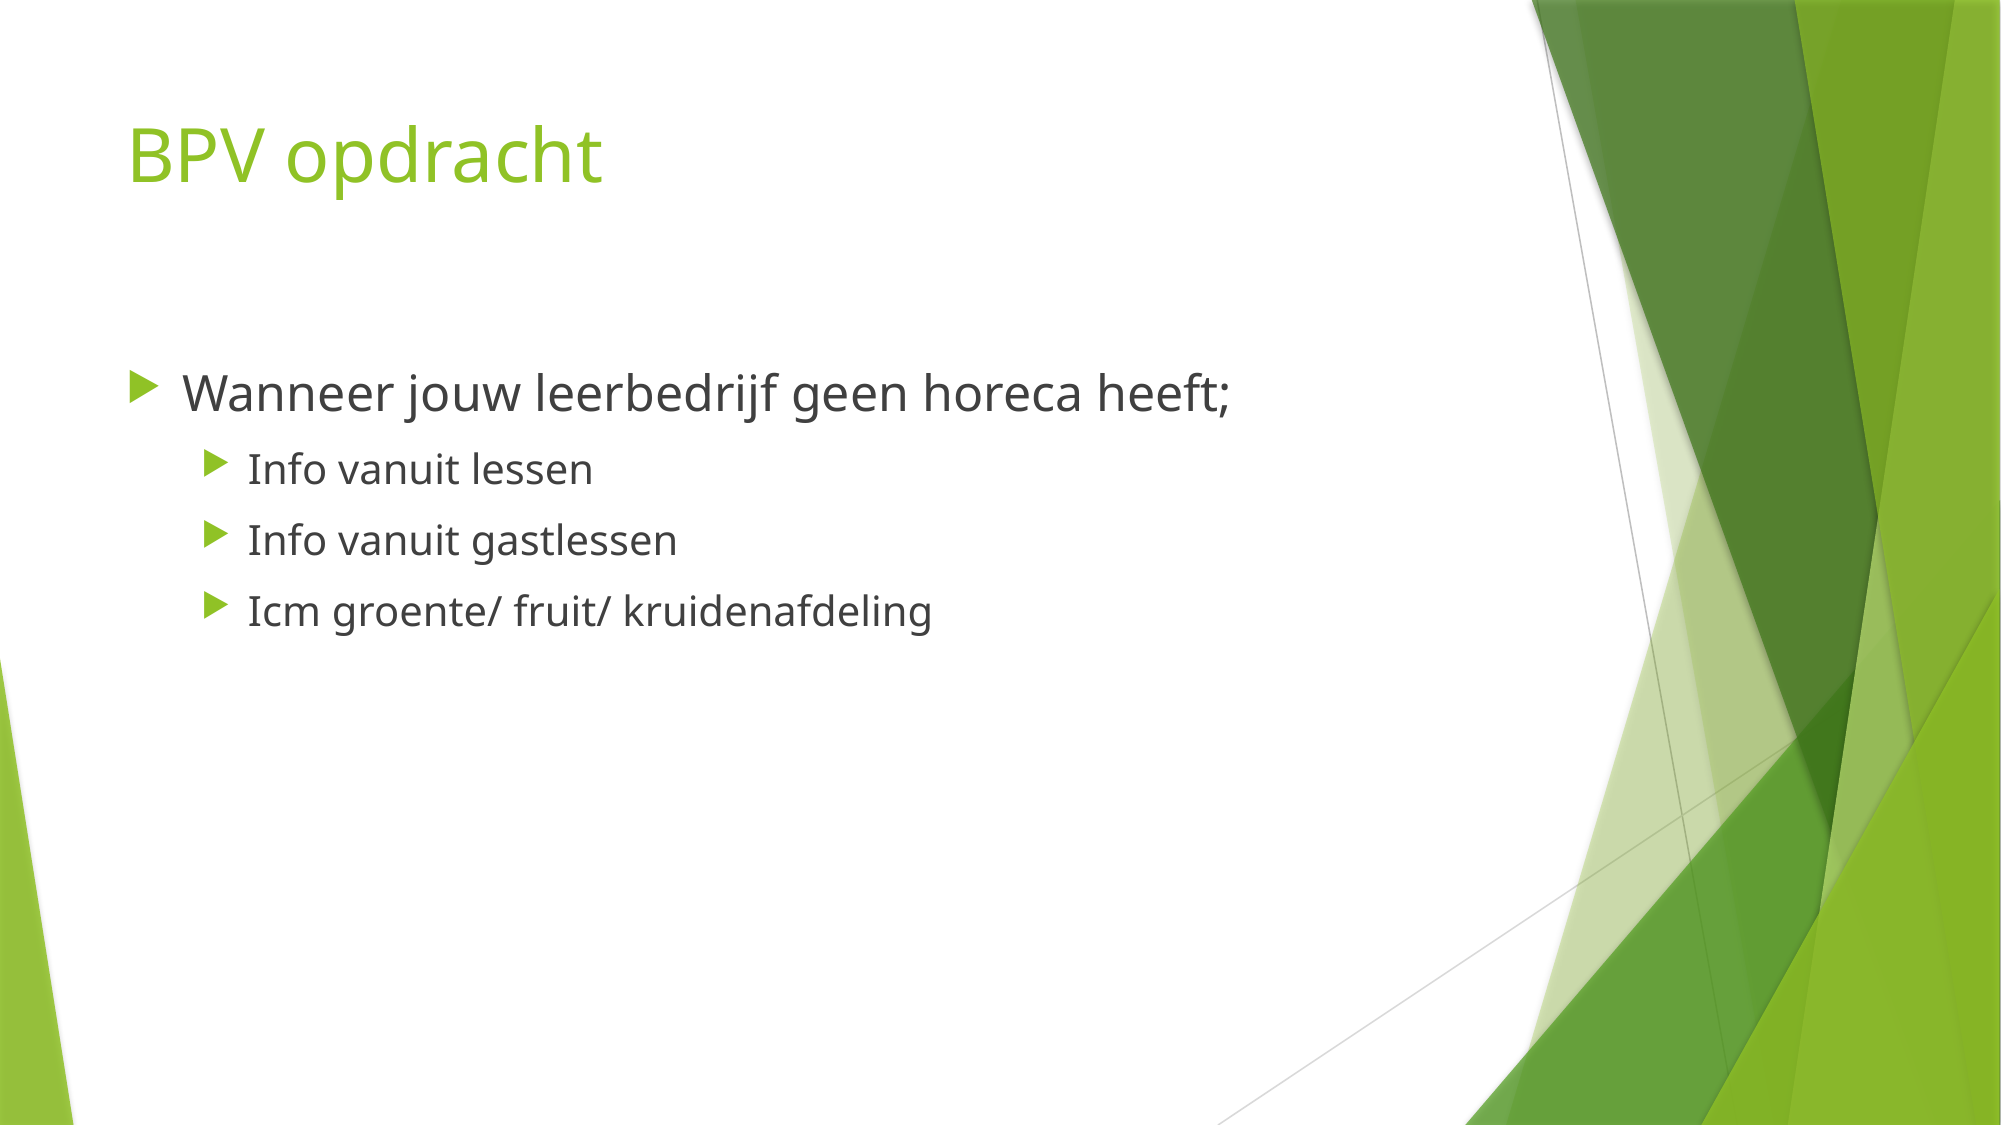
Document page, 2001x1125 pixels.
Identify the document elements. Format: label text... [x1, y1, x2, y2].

list Wanneer jouw leerbedrijf geen horeca heeft; Info vanuit lessen Info vanuit gastlessen Icm groente/ fruit/ kruidenafdeling [111, 354, 1522, 992]
title BPV opdracht [111, 99, 1522, 317]
